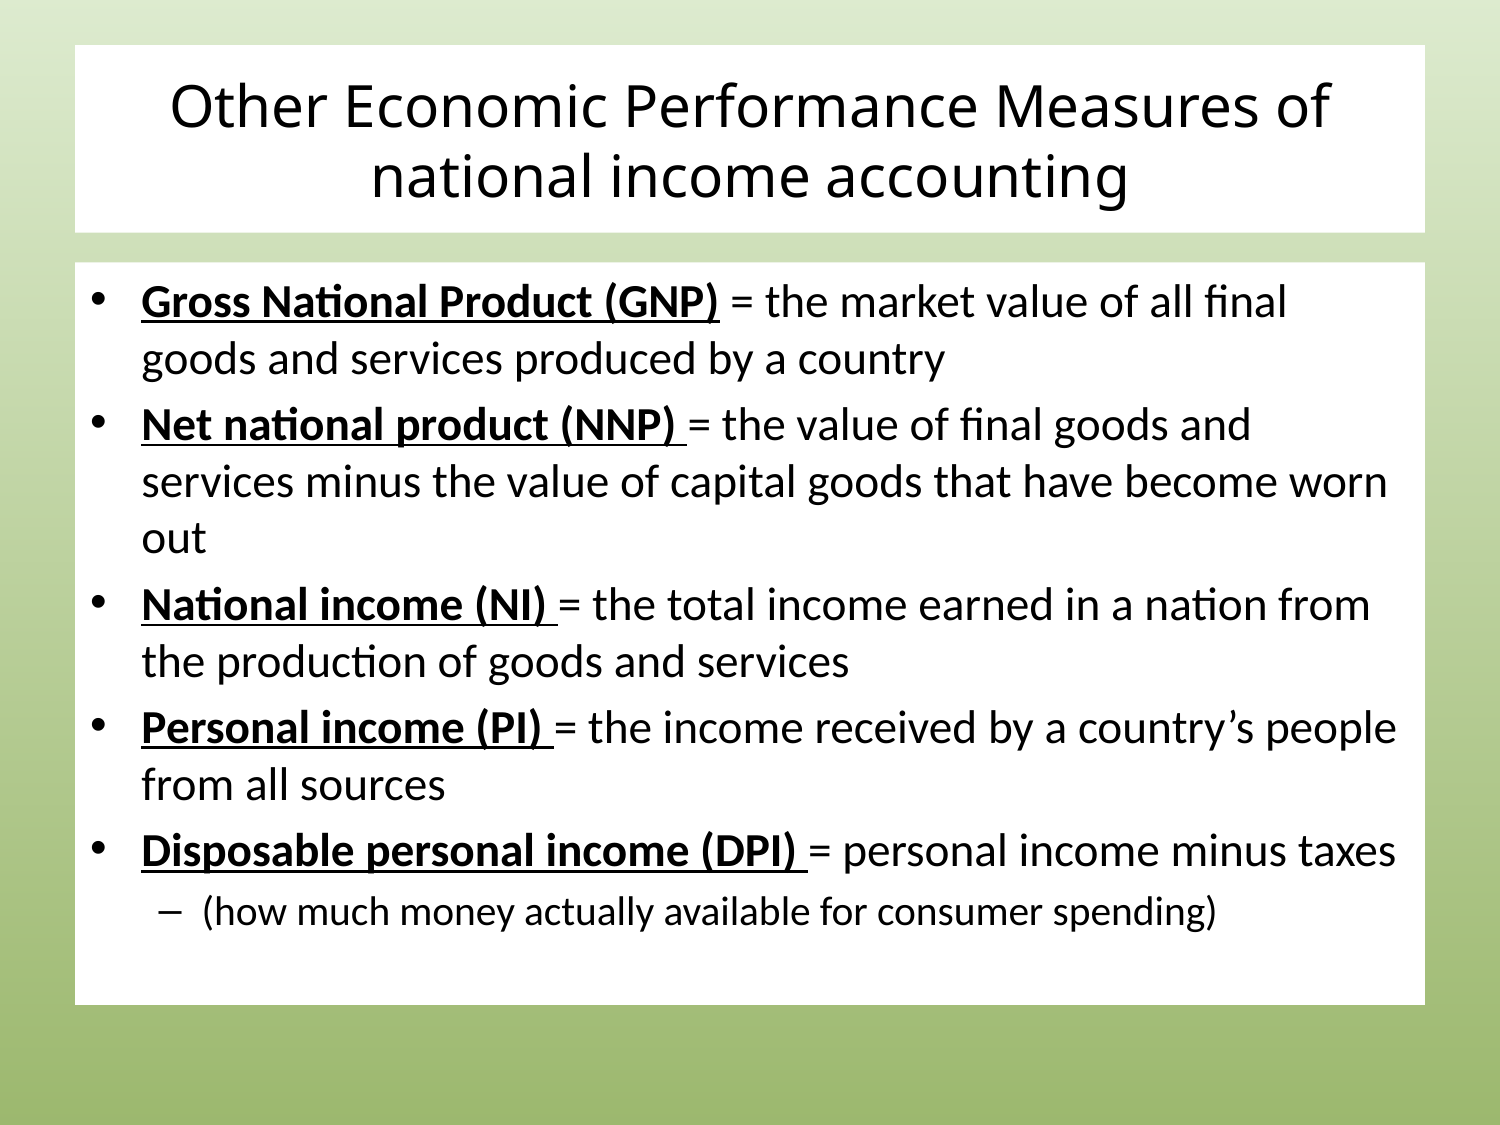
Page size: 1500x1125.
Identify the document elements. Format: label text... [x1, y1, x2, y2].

list Gross National Product (GNP) = the market value of all final goods and services produced by a country Net national product (NNP) = the value of final goods and services minus the value of capital goods that have become worn out National income (NI) = the total income earned in a nation from the production of goods and services Personal income (PI) = the income received by a country’s people from all sources Disposable personal income (DPI) = personal income minus taxes (how much money actually available for consumer spending) [75, 262, 1425, 1005]
title Other Economic Performance Measures of national income accounting [75, 45, 1425, 233]
